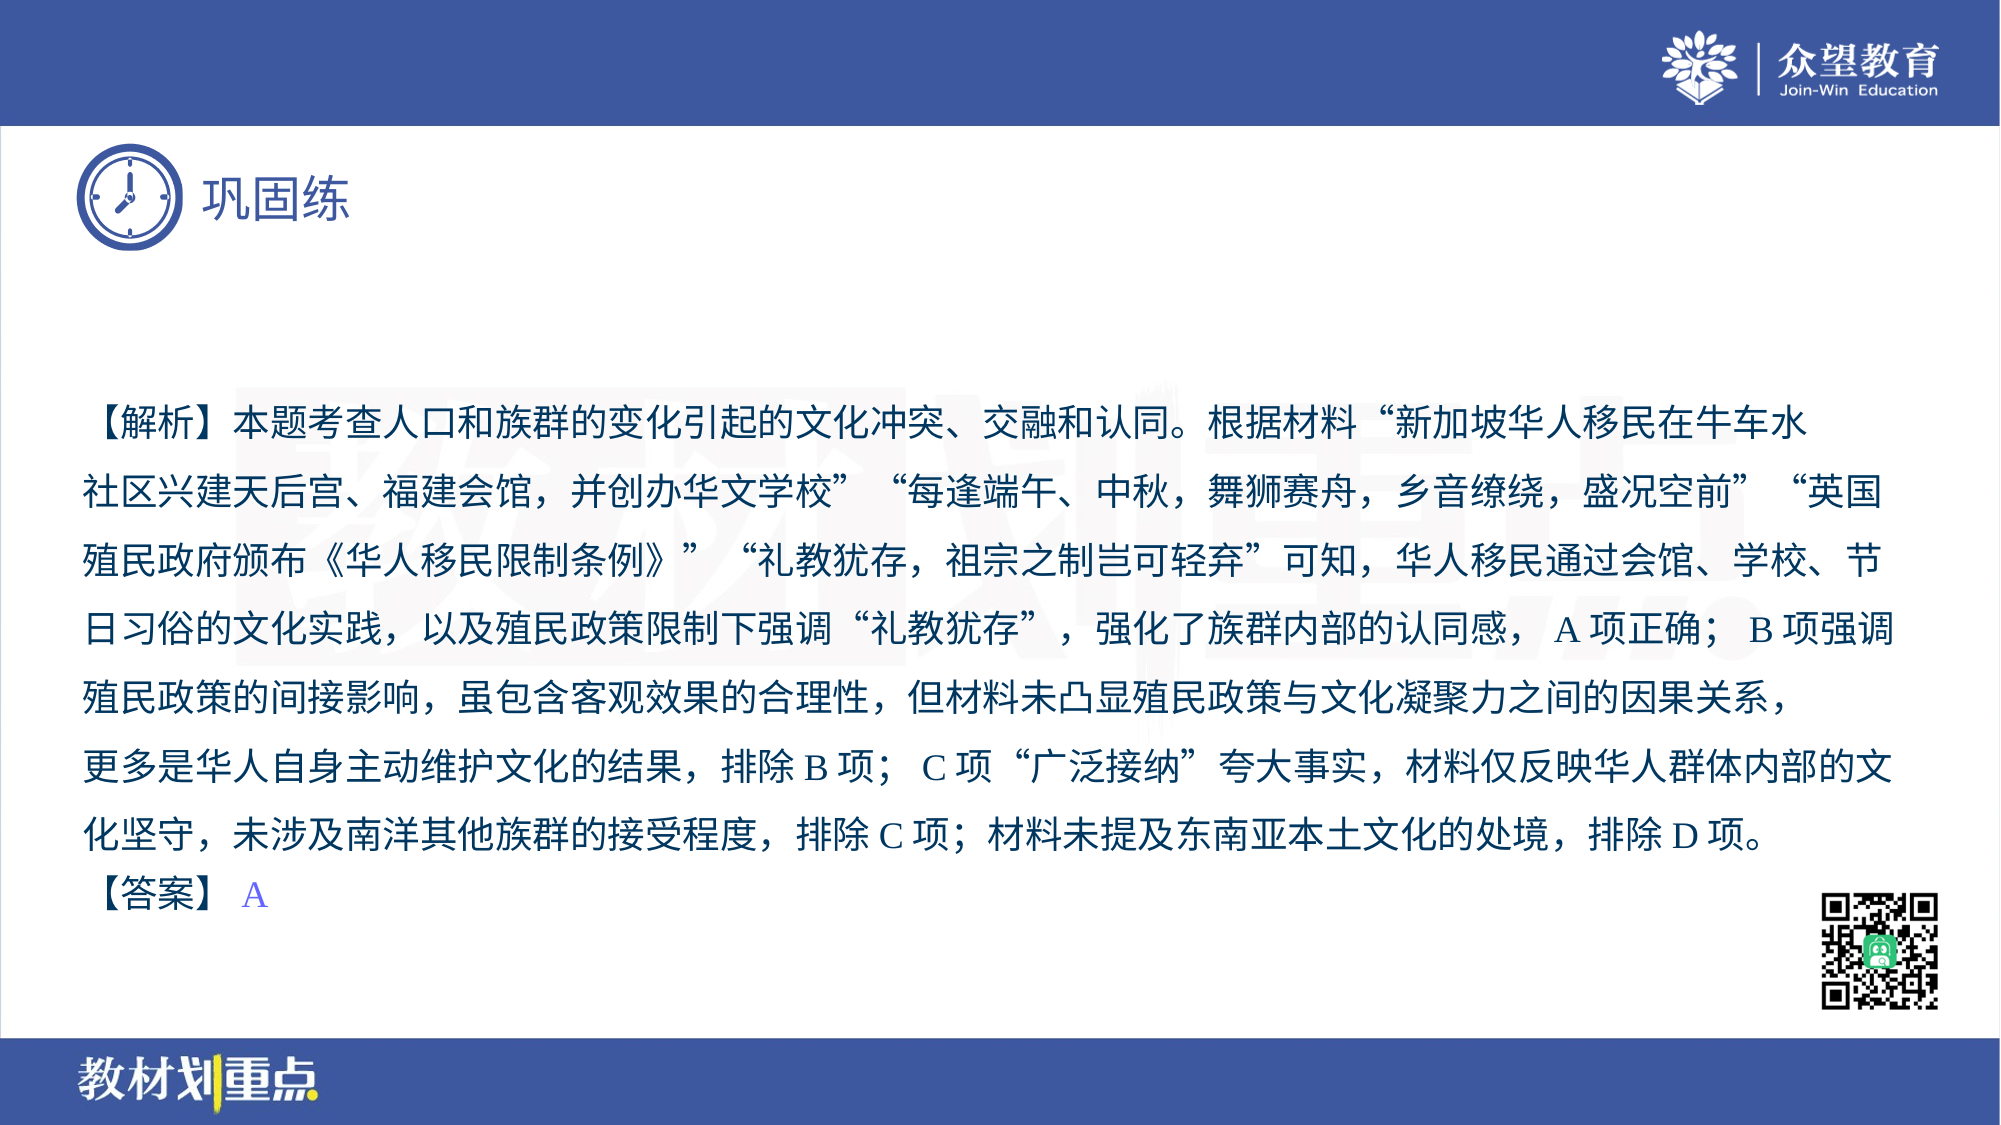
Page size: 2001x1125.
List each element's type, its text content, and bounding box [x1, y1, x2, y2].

text_box 【答案】A [82, 848, 1817, 908]
text_box 【解析】本题考查人口和族群的变化引起的文化冲突、交融和认同。根据材料“新加坡华人移民在牛车水 社区兴建天后宫、福建会馆，并创办华文学校”“每逢端午、中秋，舞狮赛舟，乡音缭绕，盛况空前”“英国 殖民政府颁布《华人移民限制条例》”“礼教犹存，祖宗之制岂可轻弃”可知，华人移民通过会馆、学校、节 日习俗的文化实践，以及殖民政策限制下强调“礼教犹存”，强化了族群内部的认同感，A项正确；B项强调 殖民政策的间接影响，虽包含客观效果的合理性，但材料未凸显殖民政策与文化凝聚力之间的因果关系， 更多是华人自身主动维护文化的结果，排除B项；C项“广泛接纳”夸大事实，材料仅反映华人群体内部的文 化坚守，未涉及南洋其他族群的接受程度，排除C项；材料未提及东南亚本土文化的处境，排除D项。 [82, 375, 1817, 846]
picture [0, 0, 2000, 1125]
